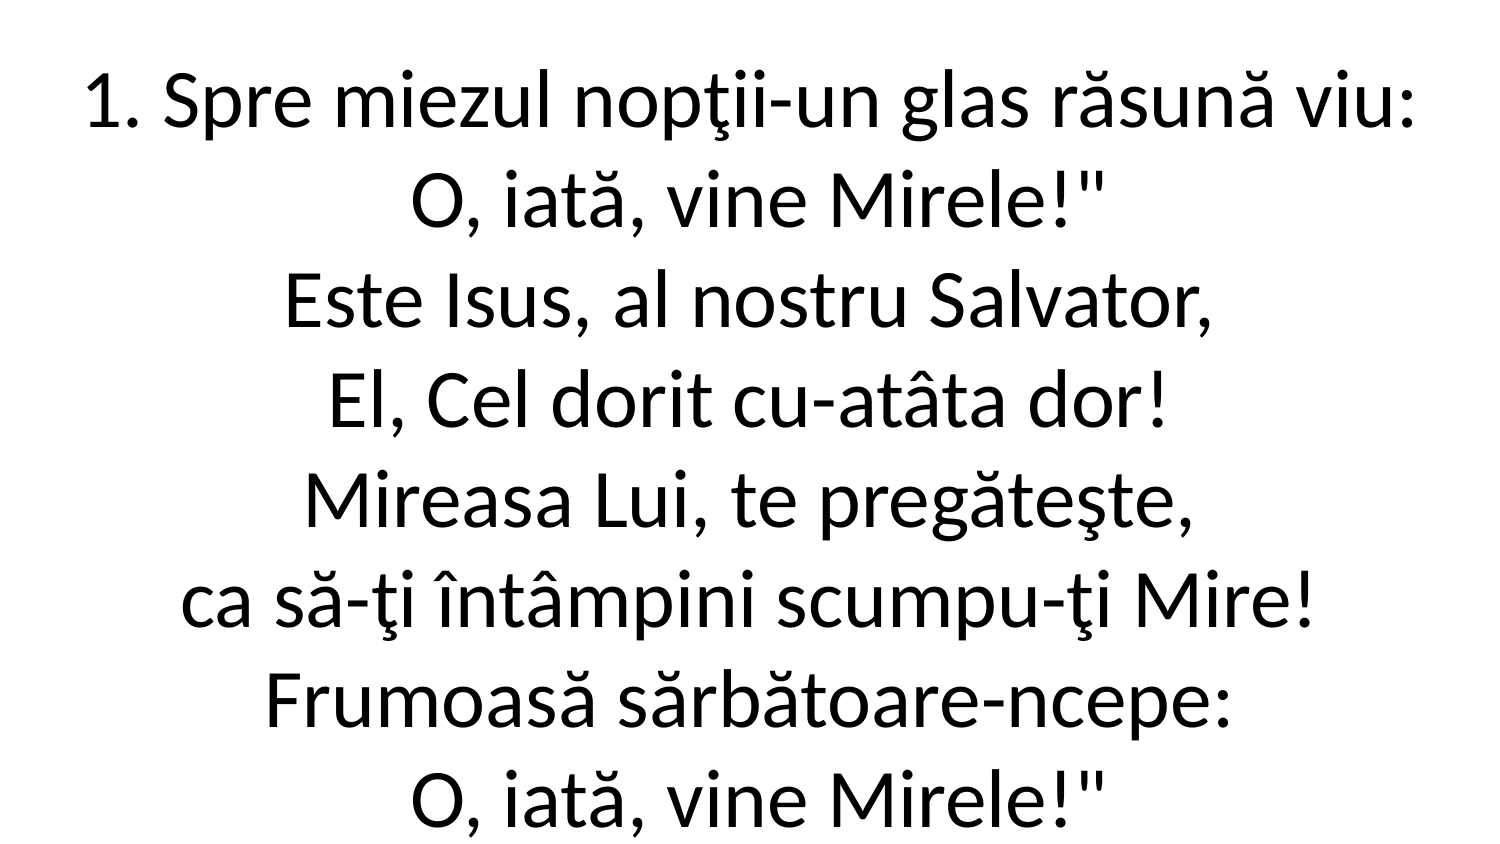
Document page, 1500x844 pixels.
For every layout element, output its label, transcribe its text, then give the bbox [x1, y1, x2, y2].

text_box 1. Spre miezul nopţii-un glas răsună viu: O, iată, vine Mirele!" Este Isus, al nostru Salvator, El, Cel dorit cu-atâta dor! Mireasa Lui, te pregăteşte, ca să-ţi întâmpini scumpu-ţi Mire! Frumoasă sărbătoare-ncepe: O, iată, vine Mirele!" [65, 0, 1435, 844]
